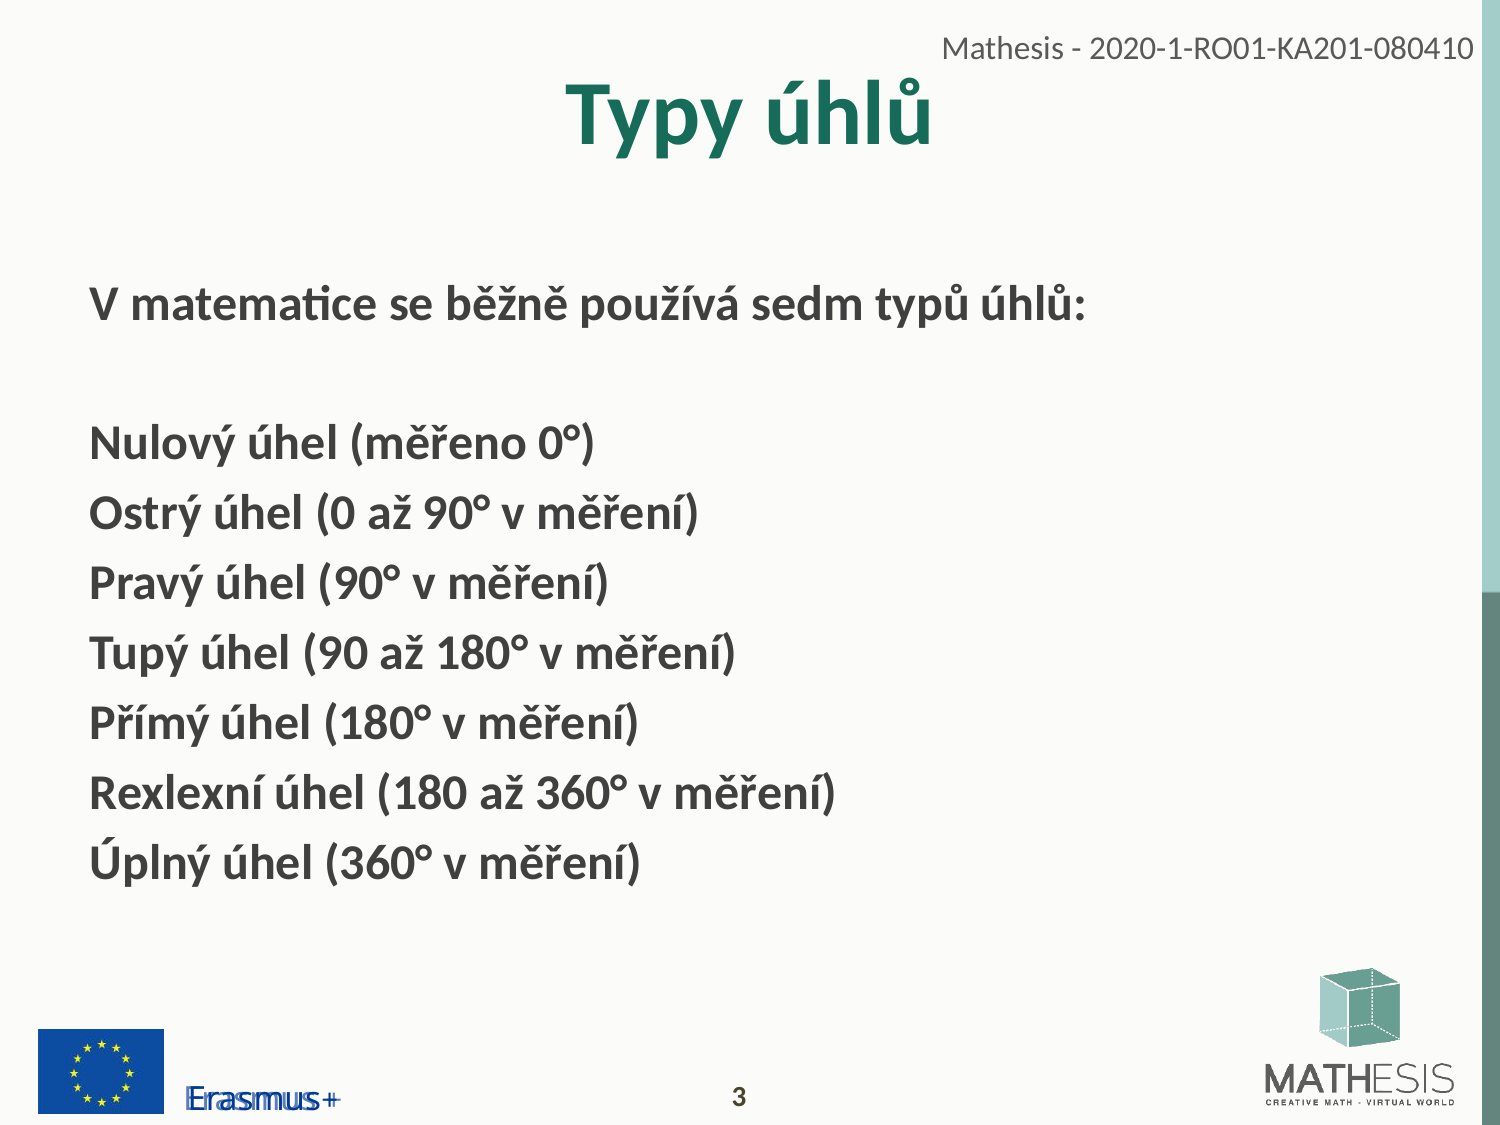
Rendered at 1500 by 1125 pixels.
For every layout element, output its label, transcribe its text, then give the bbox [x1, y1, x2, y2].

picture [38, 1029, 164, 1114]
title Typy úhlů [75, 45, 1425, 233]
list V matematice se běžně používá sedm typů úhlů: Nulový úhel (měřeno 0°) Ostrý úhel (0 až 90° v měření) Pravý úhel (90° v měření) Tupý úhel (90 až 180° v měření) Přímý úhel (180° v měření) Rexlexní úhel (180 až 360° v měření) Úplný úhel (360° v měření) [75, 262, 1425, 1005]
